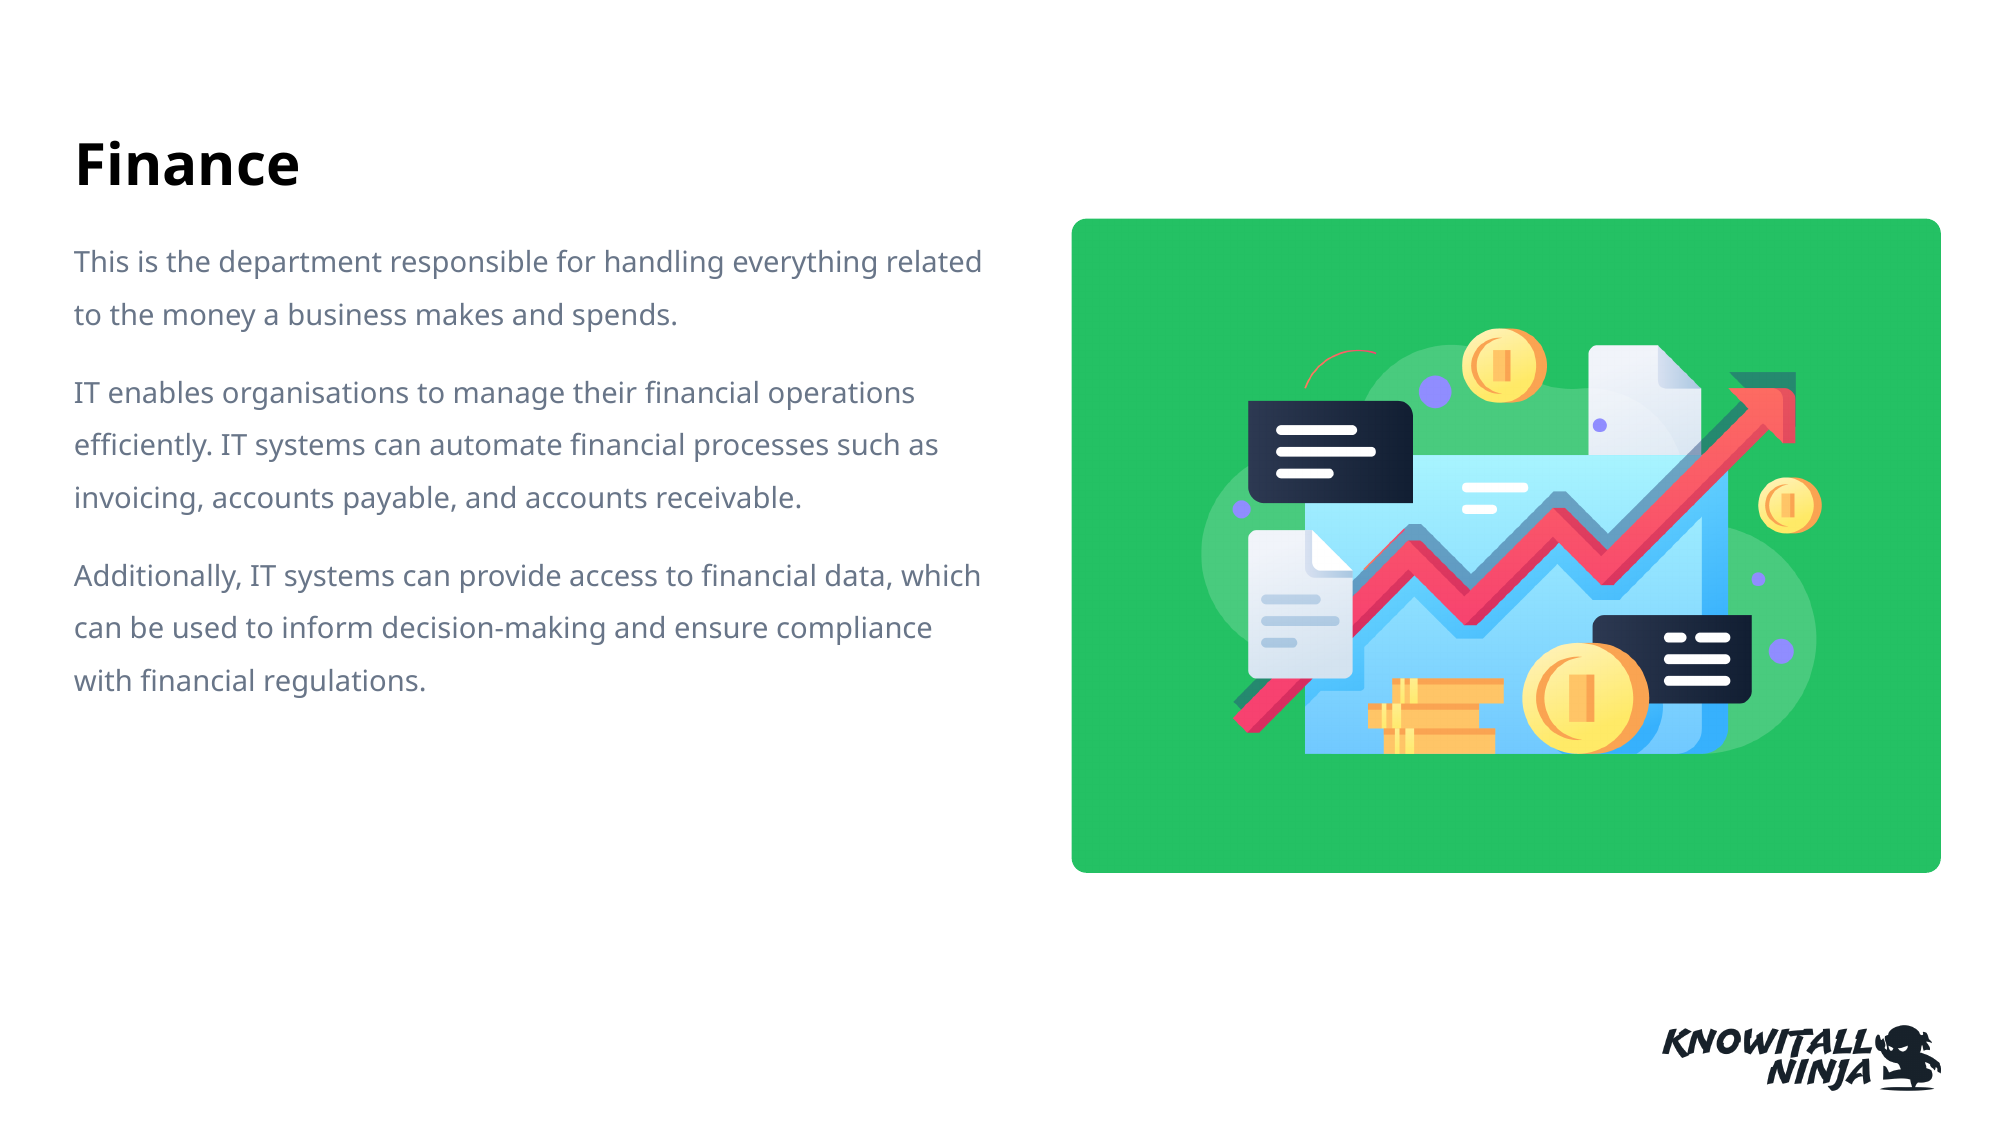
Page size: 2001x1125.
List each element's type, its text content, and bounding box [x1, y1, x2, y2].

picture [1662, 1025, 1941, 1091]
picture [1071, 218, 1942, 874]
list This is the department responsible for handling everything related to the money a business makes and spends. IT enables organisations to manage their financial operations efficiently. IT systems can automate financial processes such as invoicing, accounts payable, and accounts receivable. Additionally, IT systems can provide access to financial data, which can be used to inform decision-making and ensure compliance with financial regulations. [59, 218, 1000, 1091]
title Finance [59, 117, 1000, 206]
